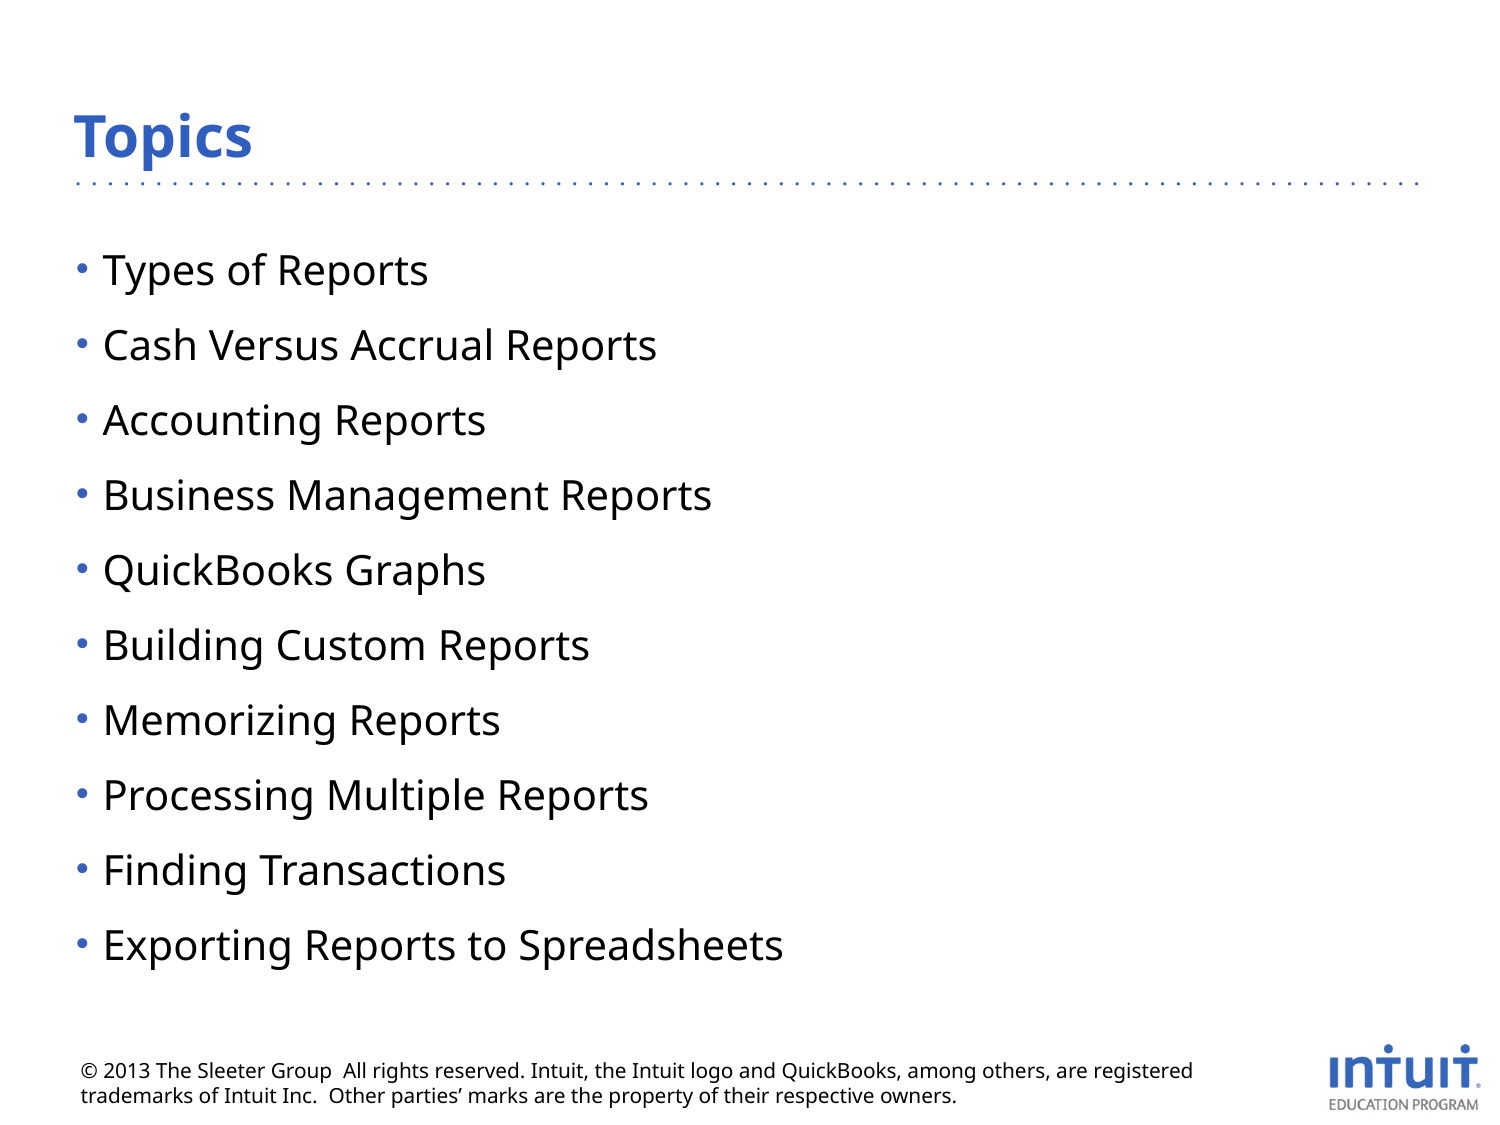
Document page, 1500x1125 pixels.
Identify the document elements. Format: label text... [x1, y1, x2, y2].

picture [1325, 1039, 1485, 1116]
list Types of Reports Cash Versus Accrual Reports Accounting Reports Business Management Reports QuickBooks Graphs Building Custom Reports Memorizing Reports Processing Multiple Reports Finding Transactions Exporting Reports to Spreadsheets [75, 235, 1424, 1012]
title Topics [73, 62, 1424, 169]
